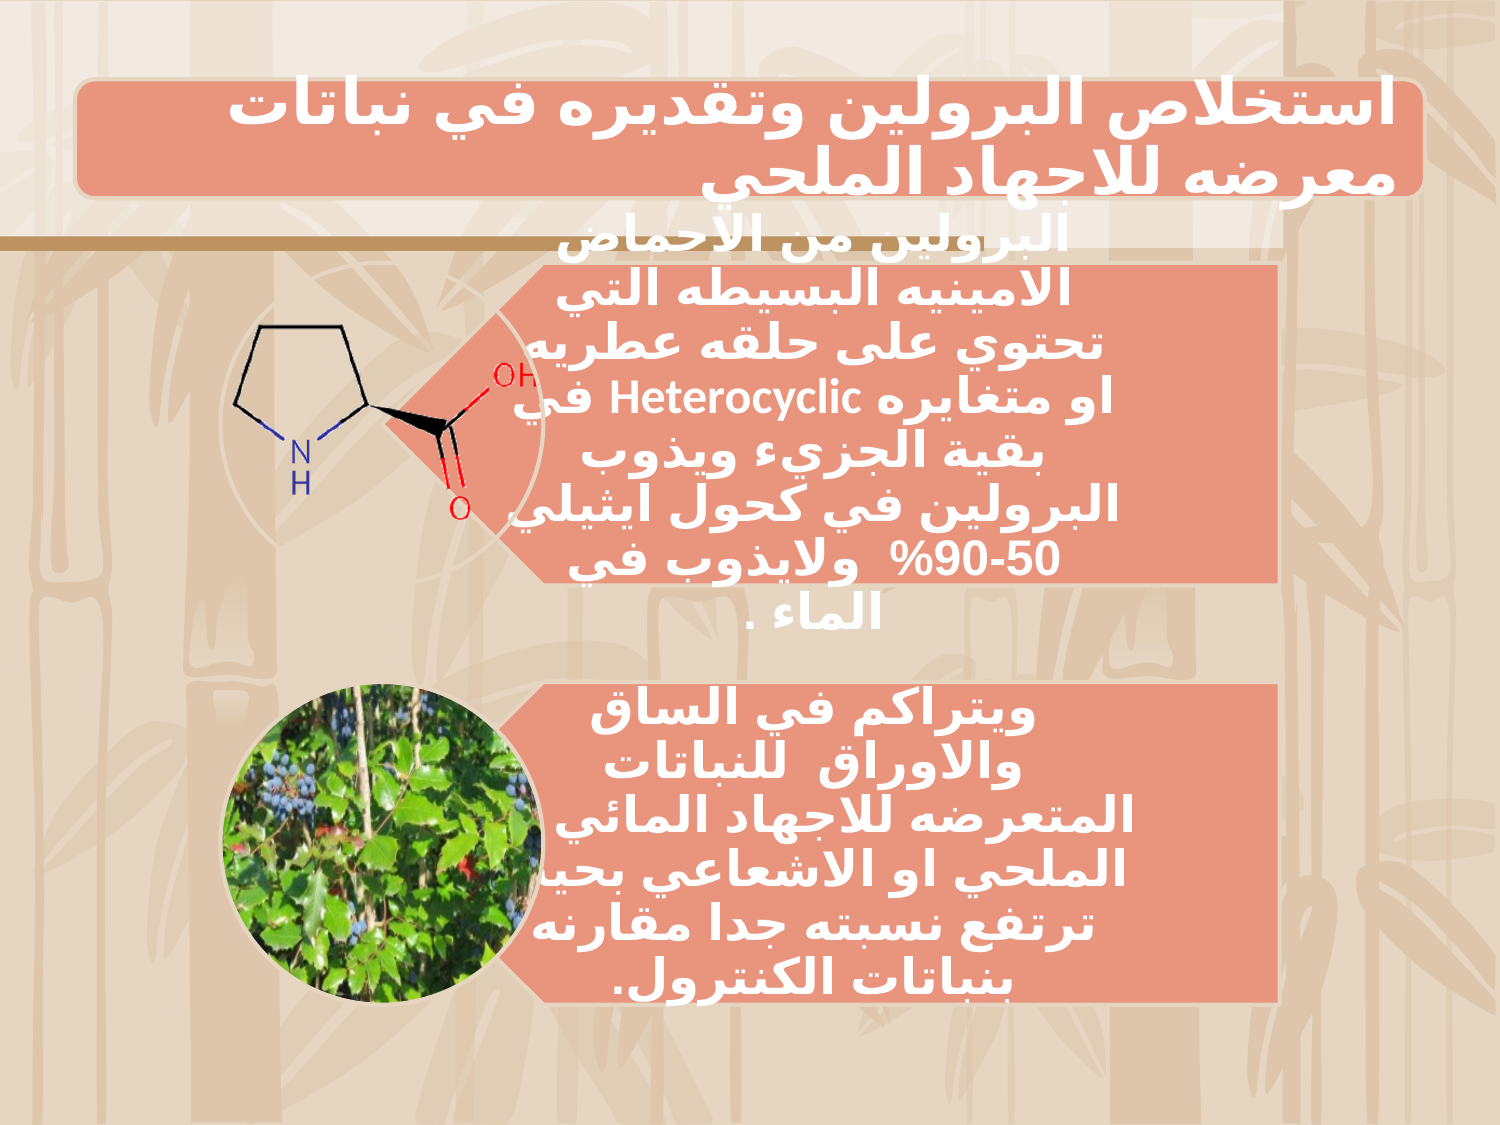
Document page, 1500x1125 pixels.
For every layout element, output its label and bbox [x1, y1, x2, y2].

list [74, 262, 1426, 1006]
text_box [74, 44, 1426, 233]
